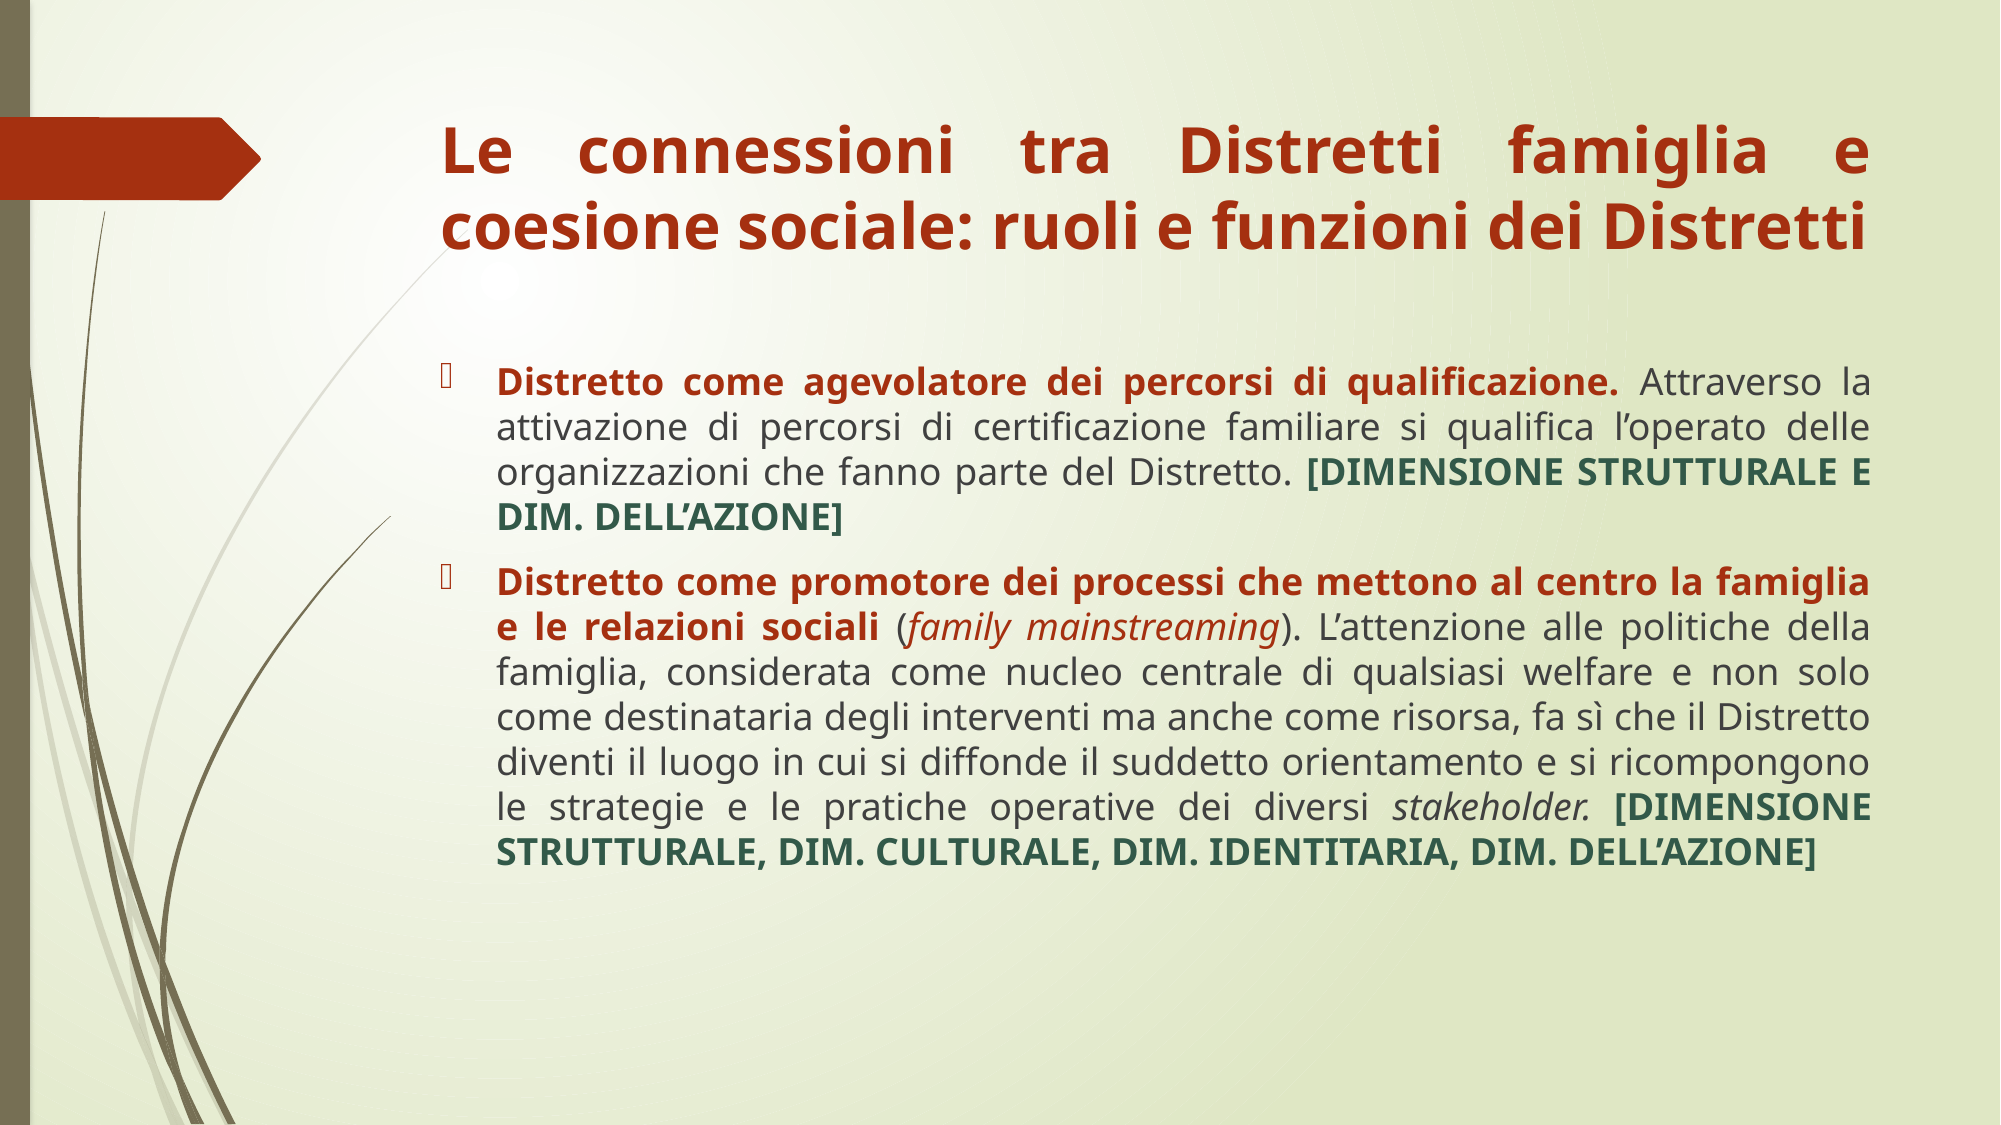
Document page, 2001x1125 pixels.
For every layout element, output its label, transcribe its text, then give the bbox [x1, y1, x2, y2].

title Le connessioni tra Distretti famiglia e coesione sociale: ruoli e funzioni dei Distretti [425, 102, 1888, 313]
list Distretto come agevolatore dei percorsi di qualificazione. Attraverso la attivazione di percorsi di certificazione familiare si qualifica l’operato delle organizzazioni che fanno parte del Distretto. [DIMENSIONE STRUTTURALE E DIM. DELL’AZIONE] Distretto come promotore dei processi che mettono al centro la famiglia e le relazioni sociali (family mainstreaming). L’attenzione alle politiche della famiglia, considerata come nucleo centrale di qualsiasi welfare e non solo come destinataria degli interventi ma anche come risorsa, fa sì che il Distretto diventi il luogo in cui si diffonde il suddetto orientamento e si ricompongono le strategie e le pratiche operative dei diversi stakeholder. [DIMENSIONE STRUTTURALE, DIM. CULTURALE, DIM. IDENTITARIA, DIM. DELL’AZIONE] [424, 350, 1888, 970]
